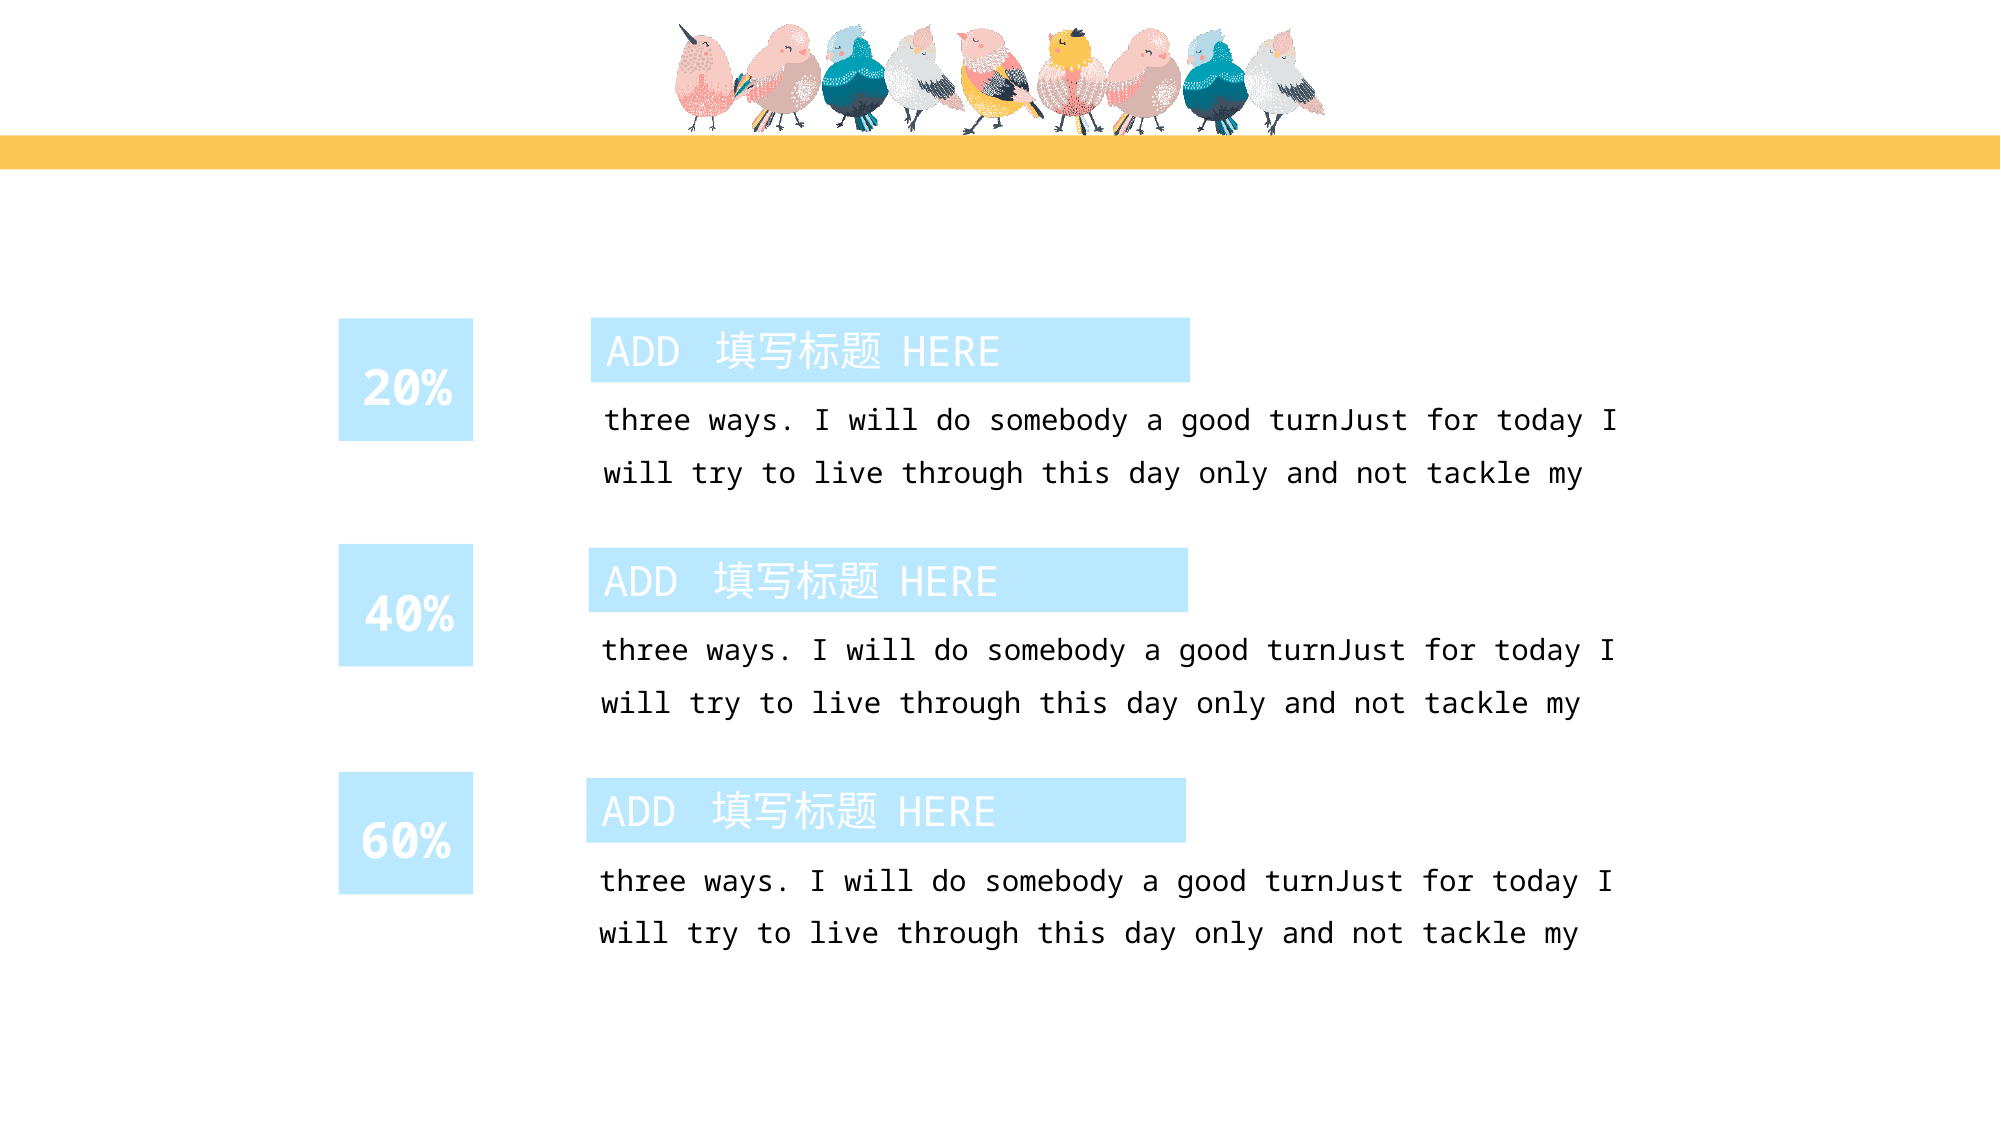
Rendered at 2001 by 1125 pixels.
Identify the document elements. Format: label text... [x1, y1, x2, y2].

text_box 40% [332, 573, 486, 649]
text_box three ways. I will do somebody a good turnJust for today I will try to live through this day only and not tackle my [588, 376, 1714, 497]
text_box three ways. I will do somebody a good turnJust for today I will try to live through this day only and not tackle my [584, 836, 1709, 957]
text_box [674, 24, 1325, 136]
text_box ADD 填写标题 HERE [588, 547, 1189, 613]
text_box [338, 423, 474, 442]
text_box ADD 填写标题 HERE [590, 317, 1191, 383]
text_box 60% [328, 801, 482, 877]
text_box three ways. I will do somebody a good turnJust for today I will try to live through this day only and not tackle my [586, 606, 1712, 727]
text_box [338, 649, 474, 667]
text_box 20% [330, 348, 484, 423]
text_box [338, 877, 474, 895]
text_box [338, 317, 474, 348]
text_box ADD 填写标题 HERE [586, 777, 1186, 843]
text_box [338, 771, 474, 801]
text_box [0, 134, 2000, 171]
text_box [338, 543, 474, 573]
